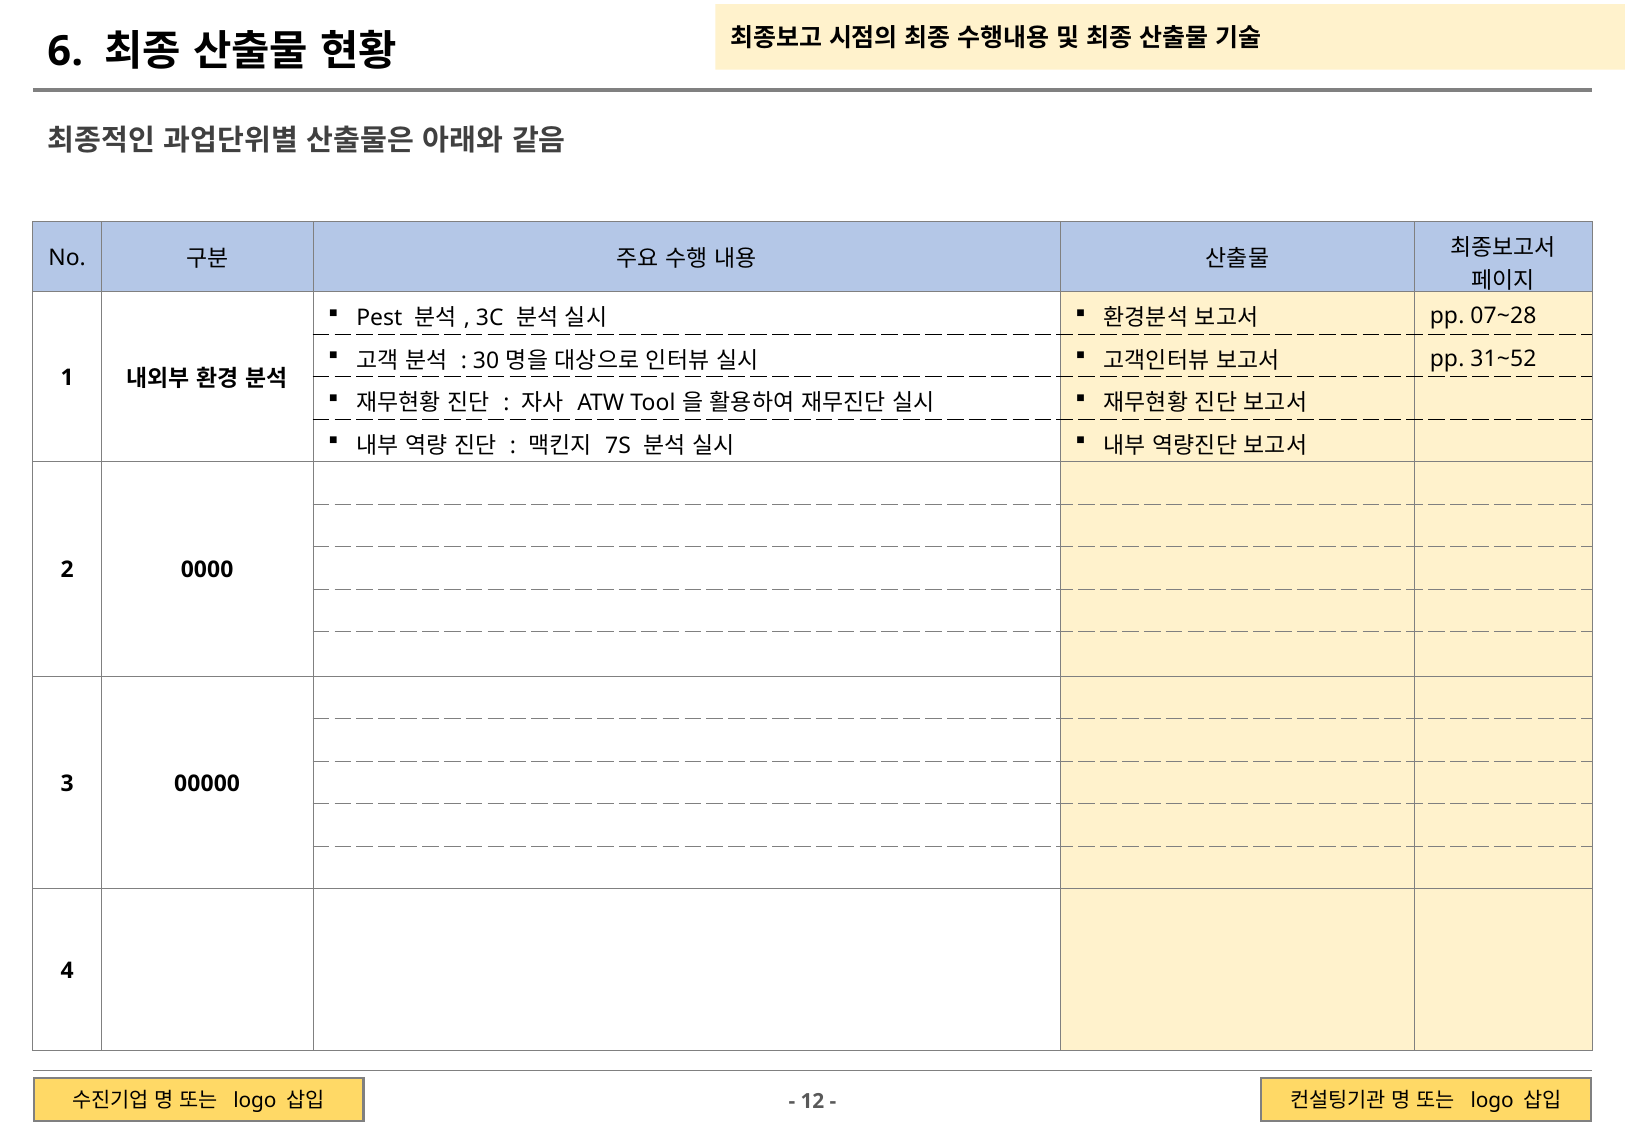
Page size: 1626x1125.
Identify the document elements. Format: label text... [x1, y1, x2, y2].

table_cell [314, 761, 1060, 804]
table_header 산출물 [1061, 222, 1414, 291]
table_cell 1 [33, 292, 101, 461]
table_cell 00000 [102, 677, 313, 888]
table_cell [1061, 632, 1414, 676]
table_cell [1415, 889, 1592, 1050]
table_cell 고객 분석 : 30명을 대상으로 인터뷰 실시 [314, 334, 1060, 377]
text_box 최종보고 시점의 최종 수행내용 및 최종 산출물 기술 [715, 4, 1625, 70]
table_cell [1415, 719, 1592, 761]
table_cell 환경분석 보고서 [1061, 292, 1414, 334]
table_cell [1415, 504, 1592, 547]
table_cell [314, 804, 1060, 846]
table_cell [1415, 632, 1592, 676]
table_cell 재무현황 진단 : 자사 ATW Tool을 활용하여 재무진단 실시 [314, 377, 1060, 419]
table_cell [314, 547, 1060, 589]
text_box 최종적인 과업단위별 산출물은 아래와 같음 [32, 113, 1593, 164]
table_cell pp. 07~28 [1415, 292, 1592, 334]
table_cell [1061, 889, 1414, 1050]
table_cell 2 [33, 462, 101, 676]
table_cell [1061, 547, 1414, 589]
table_cell [314, 719, 1060, 761]
table_cell [314, 589, 1060, 632]
table_cell 내부 역량진단 보고서 [1061, 419, 1414, 461]
table_cell [314, 677, 1060, 719]
table_cell Pest 분석, 3C 분석 실시 [314, 292, 1060, 334]
table_cell 3 [33, 677, 101, 888]
table_cell [314, 504, 1060, 547]
table_cell [314, 632, 1060, 676]
table_cell [1415, 804, 1592, 846]
table_header 주요 수행 내용 [314, 222, 1060, 291]
table_cell [314, 462, 1060, 504]
table_cell [1061, 761, 1414, 804]
table_cell [314, 889, 1060, 1050]
table_cell [1061, 719, 1414, 761]
table_cell [1415, 377, 1592, 419]
table_header No. [33, 222, 101, 291]
table_cell [1415, 761, 1592, 804]
table_cell [1415, 462, 1592, 504]
table_cell pp. 31~52 [1415, 334, 1592, 377]
table_cell [1415, 677, 1592, 719]
table_cell [1415, 846, 1592, 888]
table_cell [1415, 547, 1592, 589]
table_cell 고객인터뷰 보고서 [1061, 334, 1414, 377]
table_header 최종보고서 페이지 [1415, 222, 1592, 291]
table_cell 재무현황 진단 보고서 [1061, 377, 1414, 419]
table_cell 4 [33, 889, 101, 1050]
table_cell 내외부 환경 분석 [102, 292, 313, 461]
table_cell [1415, 419, 1592, 461]
table_cell [1061, 589, 1414, 632]
table_cell [1061, 677, 1414, 719]
table_header 구분 [102, 222, 313, 291]
table_cell 0000 [102, 462, 313, 676]
table_cell [1061, 462, 1414, 504]
table_cell [314, 846, 1060, 888]
table_cell [1061, 846, 1414, 888]
table_cell 내부 역량 진단 : 맥킨지 7S 분석 실시 [314, 419, 1060, 461]
table_cell [1415, 589, 1592, 632]
table_cell [1061, 504, 1414, 547]
text_box 6. 최종 산출물 현황 [32, 16, 1061, 81]
table_cell [102, 889, 313, 1050]
table_cell [1061, 804, 1414, 846]
